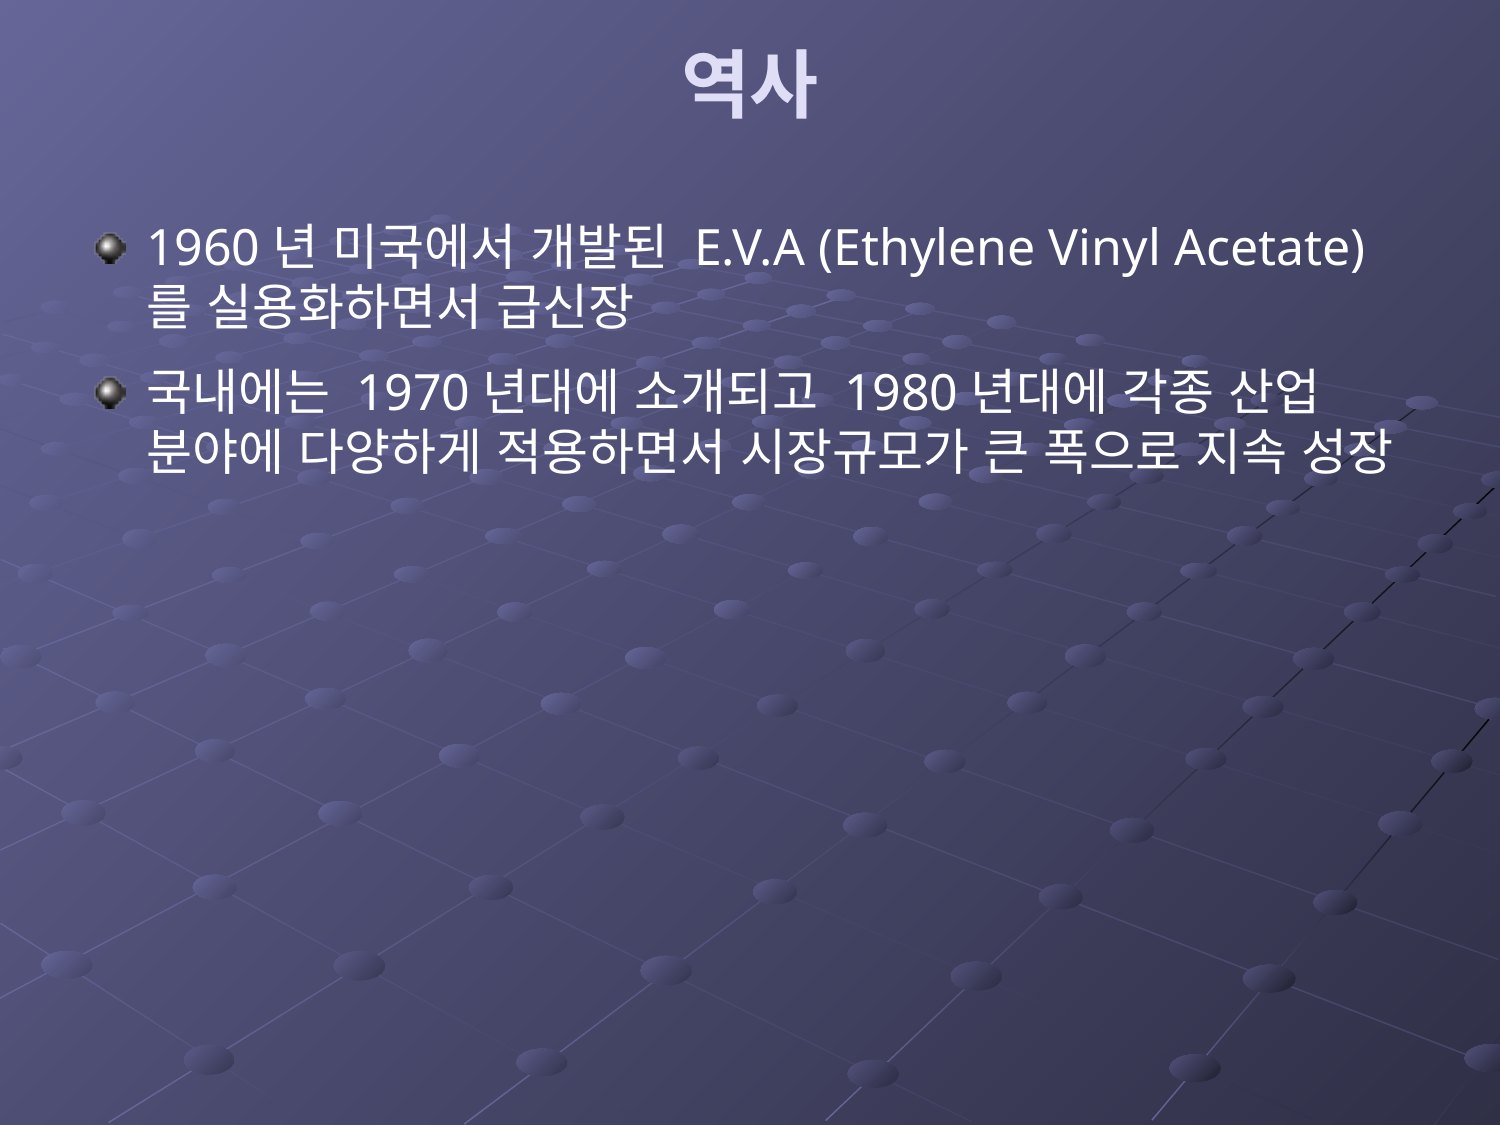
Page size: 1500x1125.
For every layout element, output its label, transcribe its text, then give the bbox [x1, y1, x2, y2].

picture [90, 228, 126, 264]
title 역사 [74, 18, 1426, 147]
list 1960년 미국에서 개발된 E.V.A (Ethylene Vinyl Acetate)를 실용화하면서 급신장 국내에는 1970년대에 소개되고 1980년대에 각종 산업 분야에 다양하게 적용하면서 시장규모가 큰 폭으로 지속 성장 [74, 207, 1424, 1048]
picture [90, 372, 126, 409]
